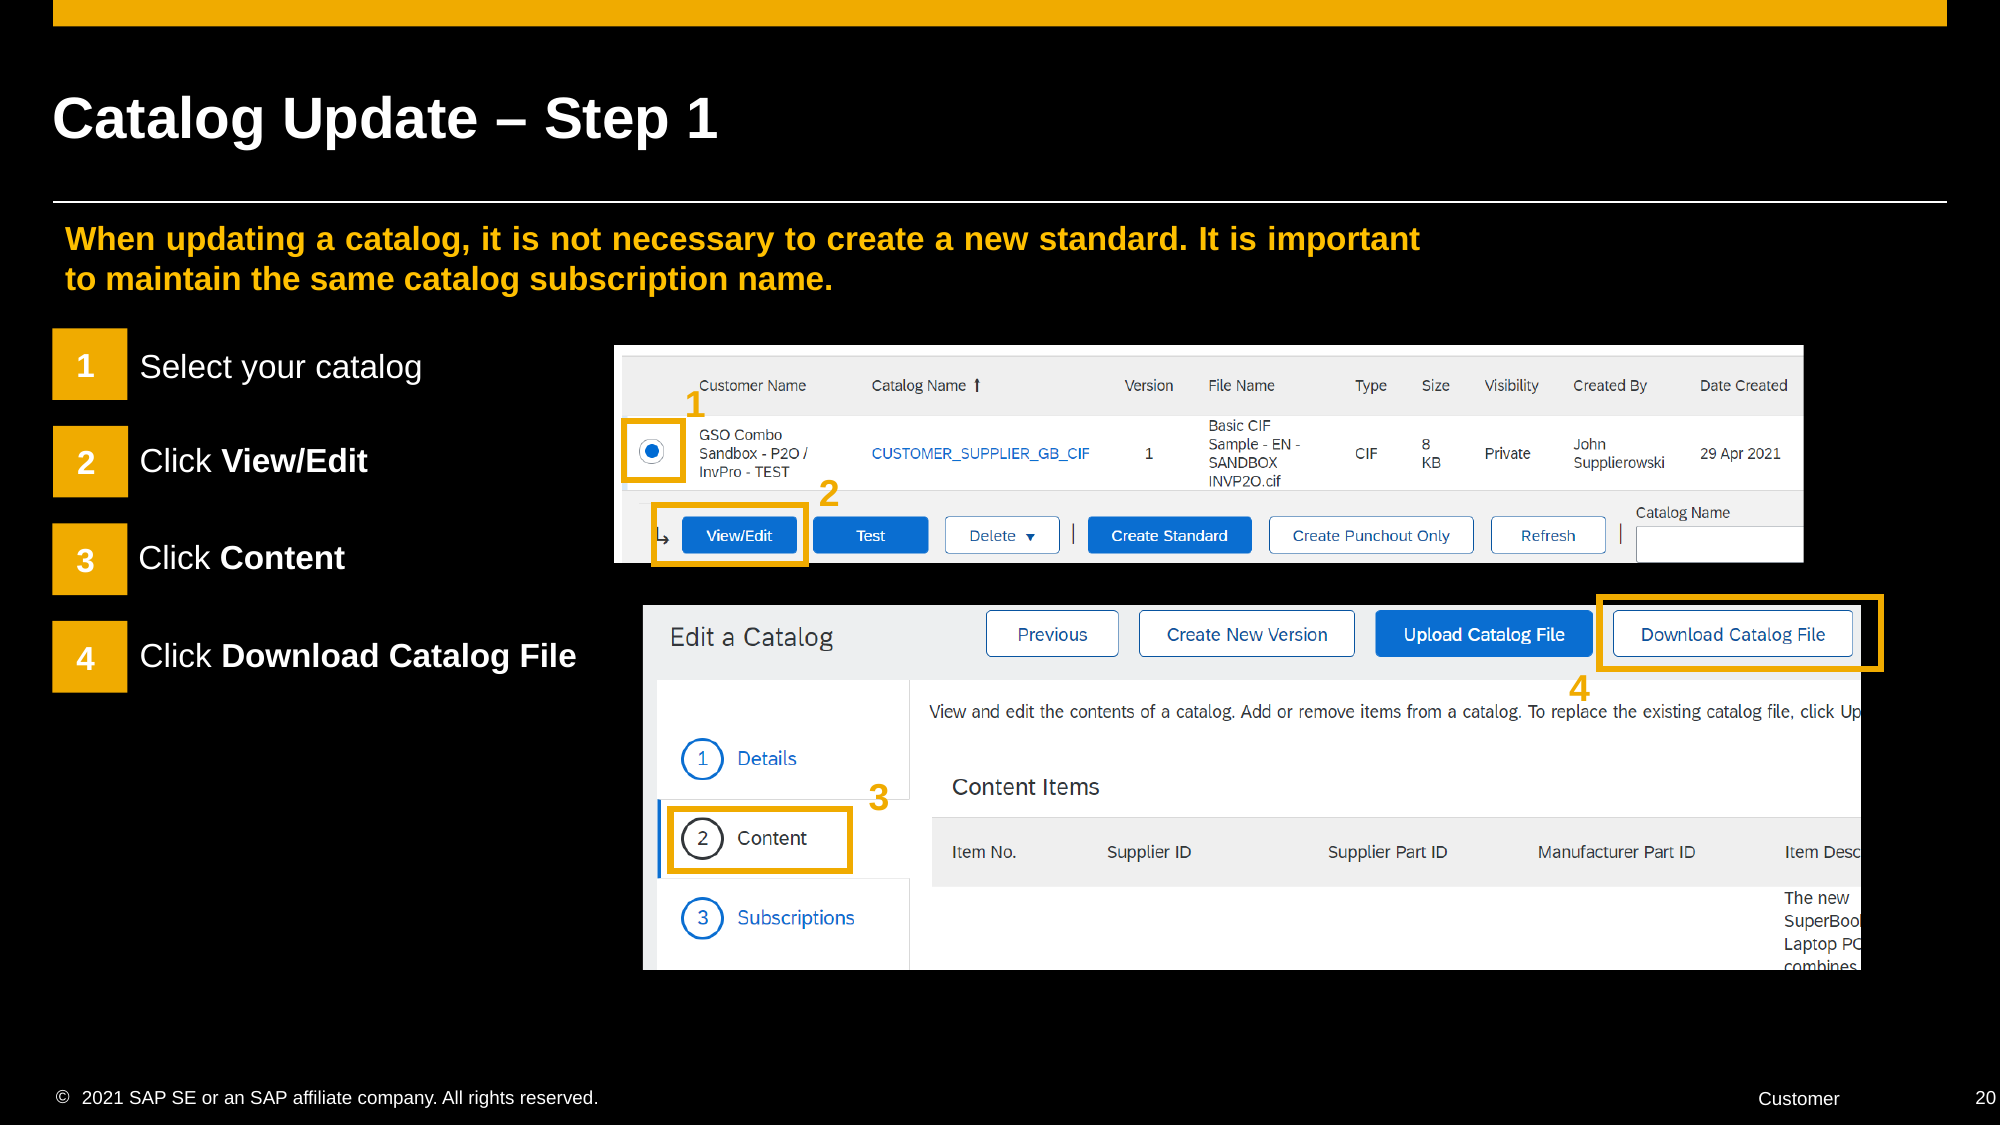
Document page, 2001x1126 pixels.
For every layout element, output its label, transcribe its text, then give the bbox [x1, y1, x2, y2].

text_box Click Content [138, 536, 567, 577]
text_box Click View/Edit [139, 438, 568, 479]
text_box 3 [52, 523, 128, 596]
picture [642, 605, 1862, 971]
text_box [312, 183, 1663, 252]
text_box Click Download Catalog File [139, 633, 636, 674]
text_box 2 [53, 425, 129, 498]
text_box [1599, 597, 1882, 670]
picture [613, 345, 1804, 563]
text_box When updating a catalog, it is not necessary to create a new standard. It is important to maintain the same catalog subscription name. [52, 211, 1435, 304]
title Catalog Update – Step 1 [52, 52, 1447, 177]
text_box 4 [52, 620, 128, 693]
text_box Select your catalog [139, 345, 568, 386]
text_box 1 Se [52, 328, 128, 400]
